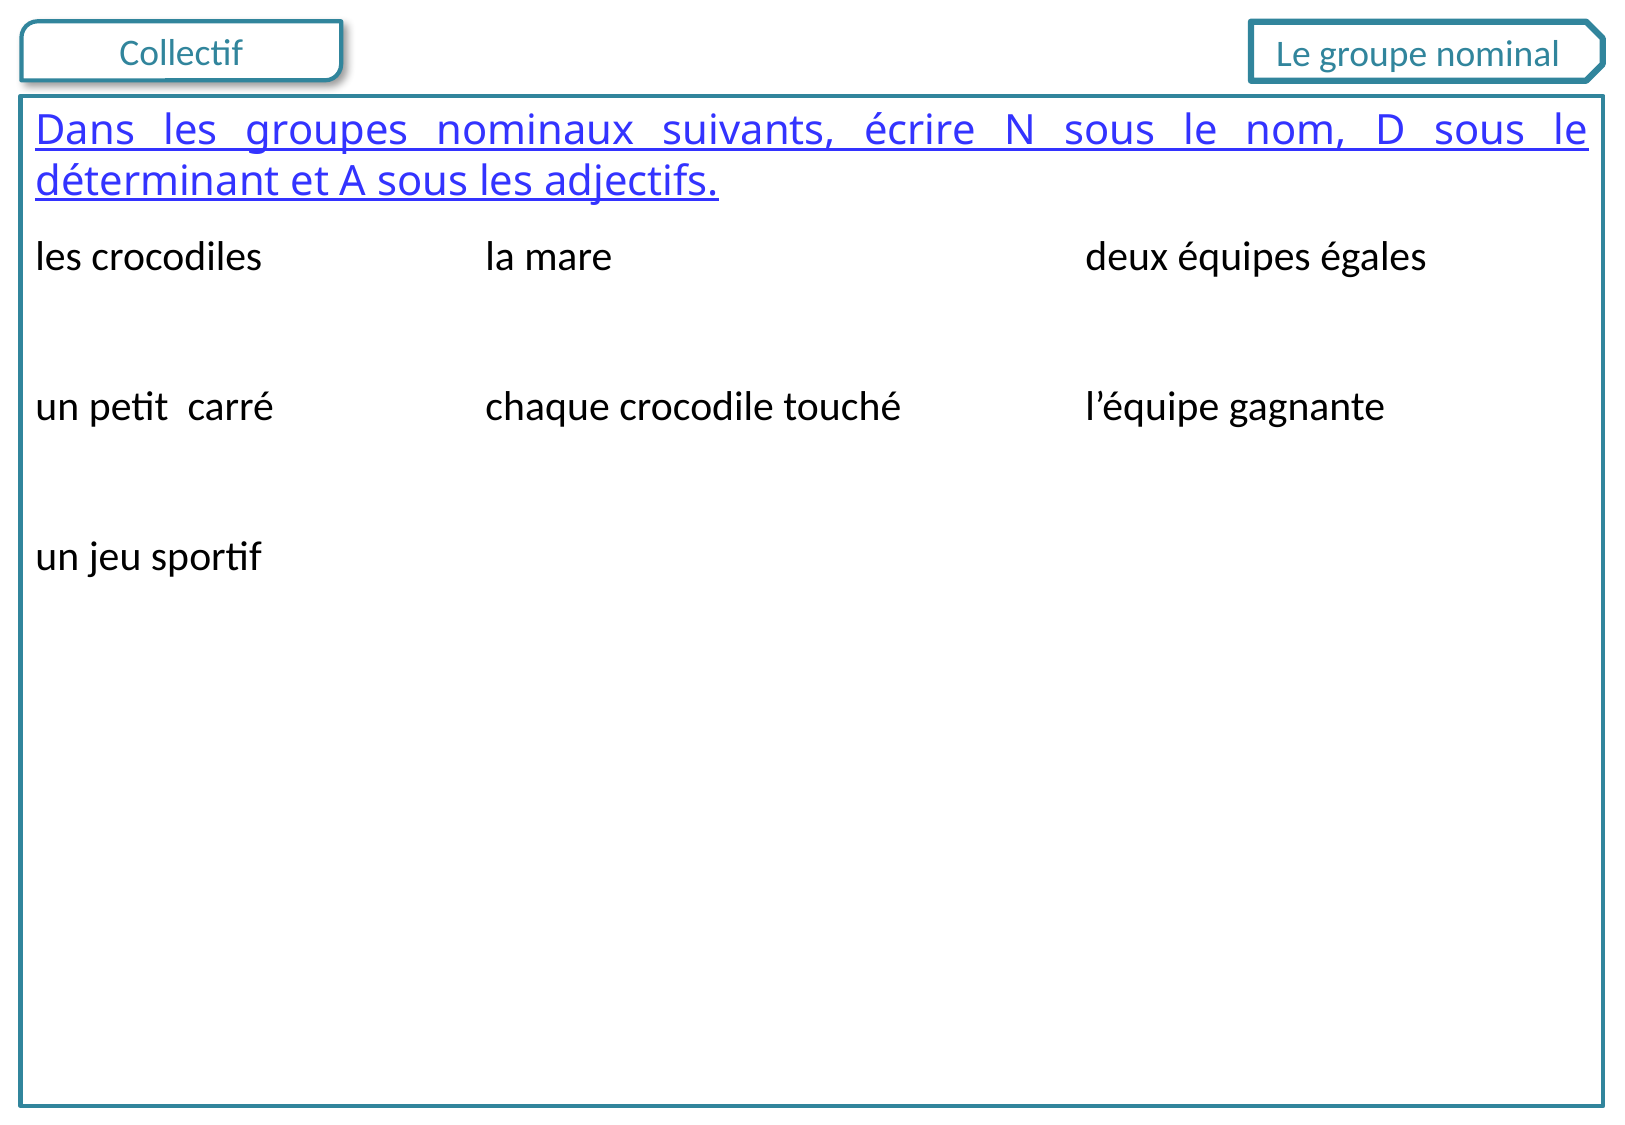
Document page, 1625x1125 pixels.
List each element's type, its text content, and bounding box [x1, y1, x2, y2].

list Le groupe nominal [1251, 21, 1585, 81]
list Dans les groupes nominaux suivants, écrire N sous le nom, D sous le déterminant et A sous les adjectifs. les crocodiles la mare deux équipes égales un petit carré chaque crocodile touché l’équipe gagnante un jeu sportif [18, 94, 1605, 1108]
